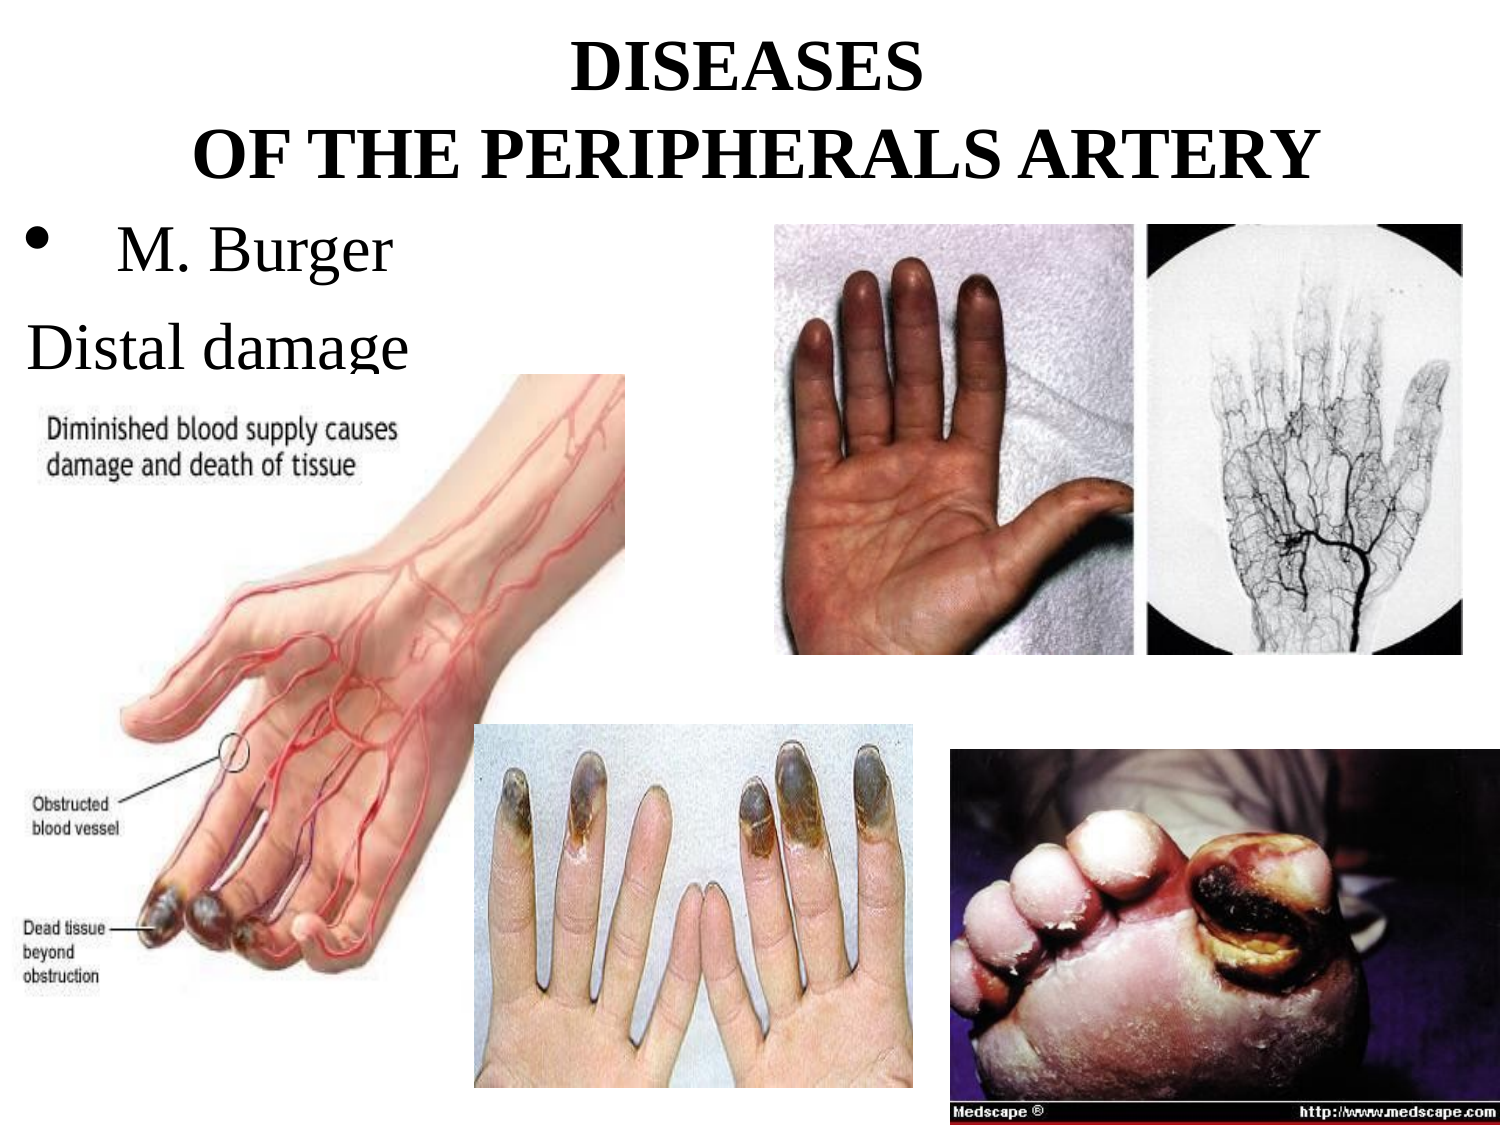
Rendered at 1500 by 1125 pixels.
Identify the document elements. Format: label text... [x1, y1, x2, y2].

title DISEASES OF THE PERIPHERALS ARTERY [62, 12, 1451, 203]
text_box M. Burger Distal damage [24, 187, 700, 373]
picture [949, 749, 1500, 1125]
picture [774, 224, 1463, 655]
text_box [0, 374, 913, 1088]
